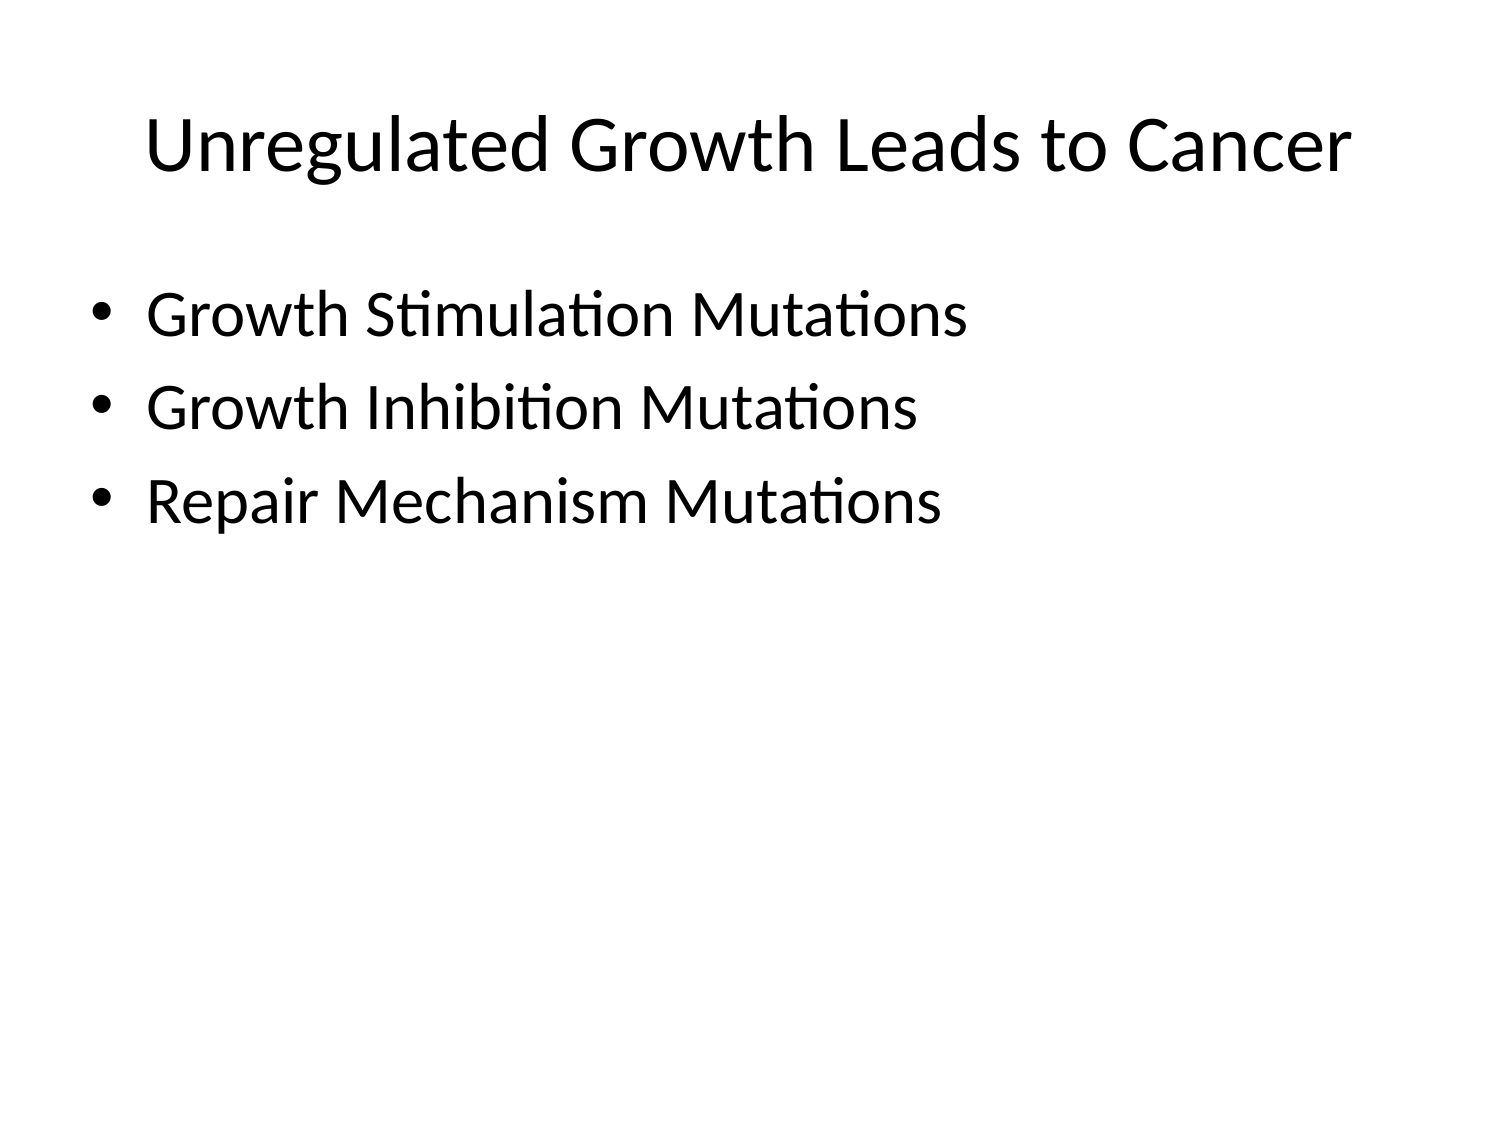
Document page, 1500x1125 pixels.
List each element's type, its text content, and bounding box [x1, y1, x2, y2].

title Unregulated Growth Leads to Cancer [75, 45, 1425, 233]
list Growth Stimulation Mutations Growth Inhibition Mutations Repair Mechanism Mutations [75, 262, 1425, 1005]
